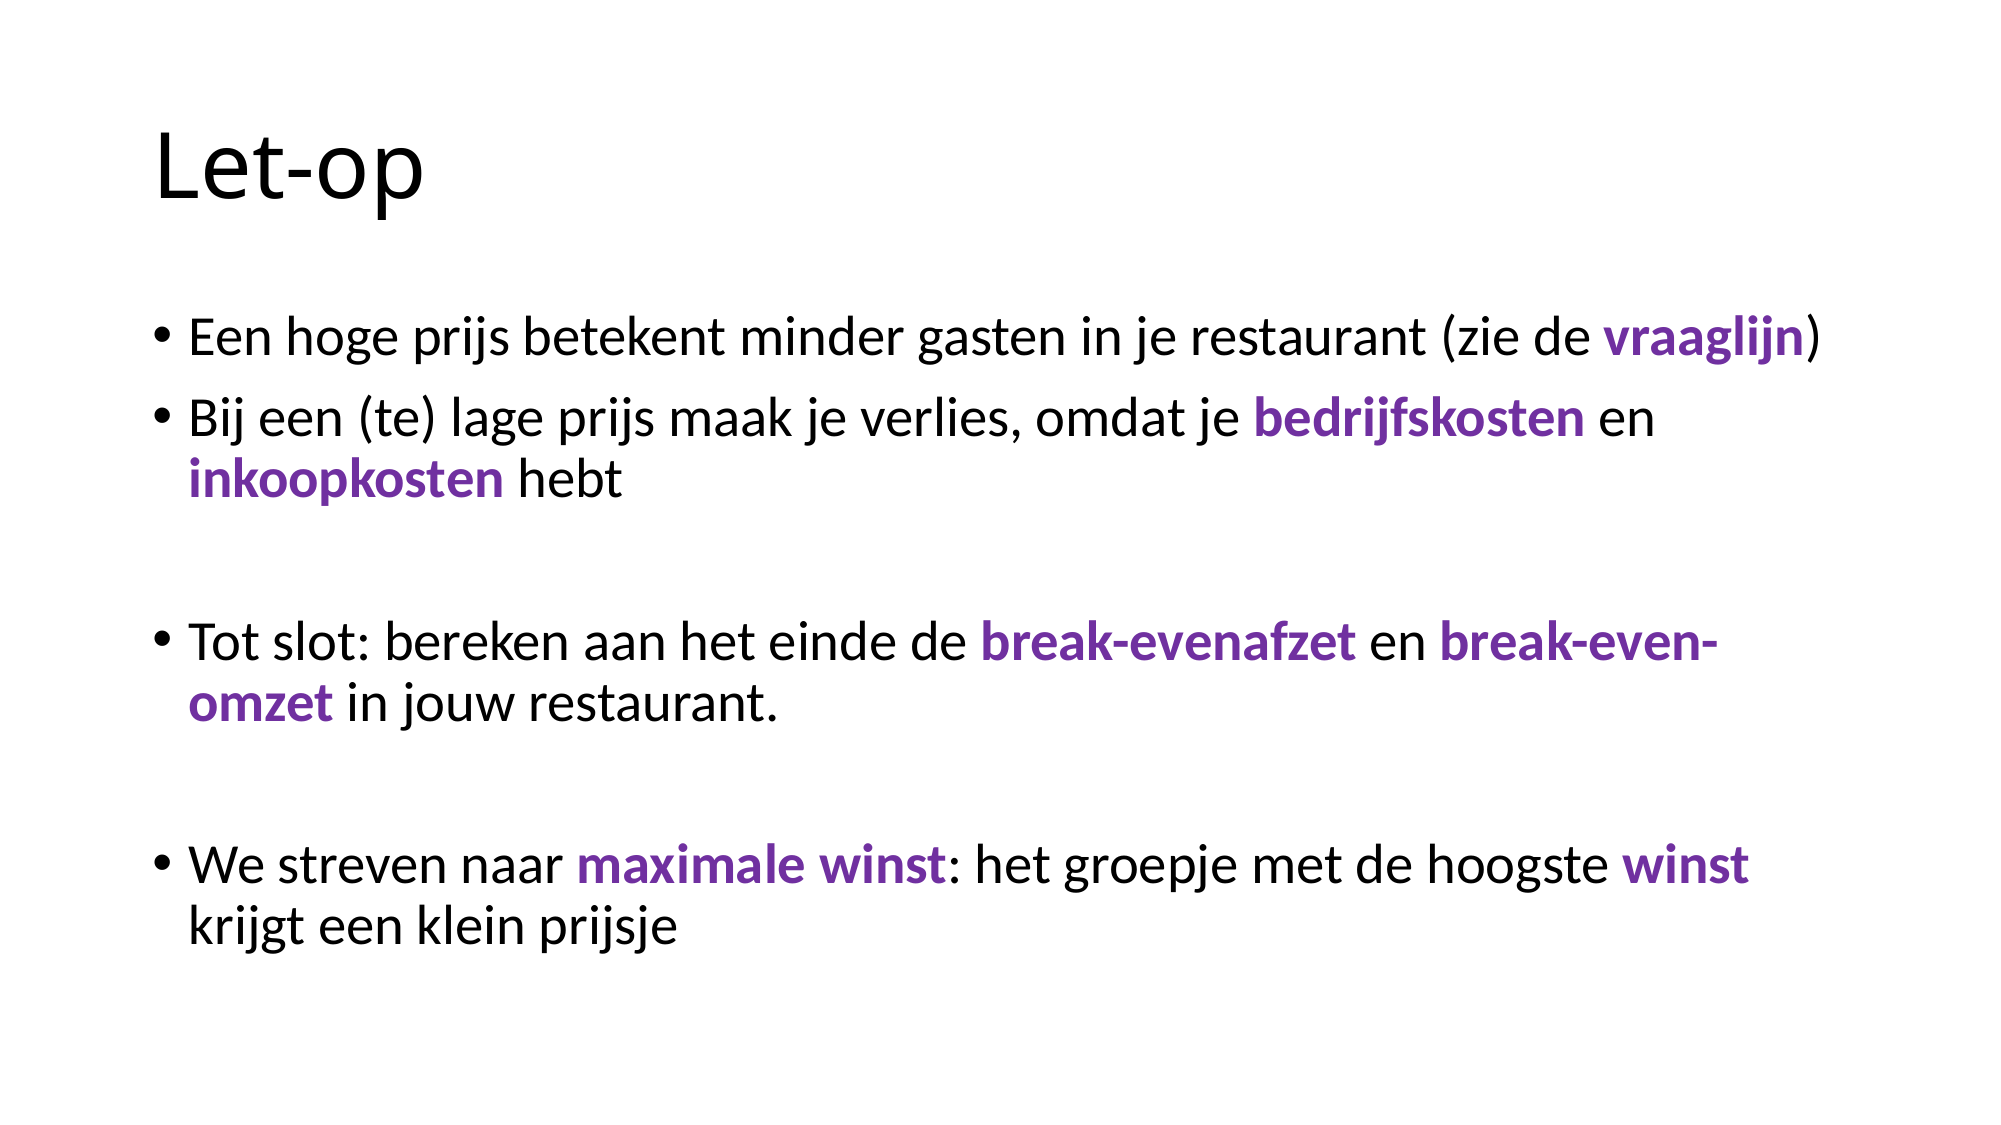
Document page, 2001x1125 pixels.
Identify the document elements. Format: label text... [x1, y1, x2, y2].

list Een hoge prijs betekent minder gasten in je restaurant (zie de vraaglijn) Bij een (te) lage prijs maak je verlies, omdat je bedrijfskosten en inkoopkosten hebt Tot slot: bereken aan het einde de break-evenafzet en break-even-omzet in jouw restaurant. We streven naar maximale winst: het groepje met de hoogste winst krijgt een klein prijsje [137, 299, 1863, 1014]
title Let-op [137, 59, 1863, 278]
